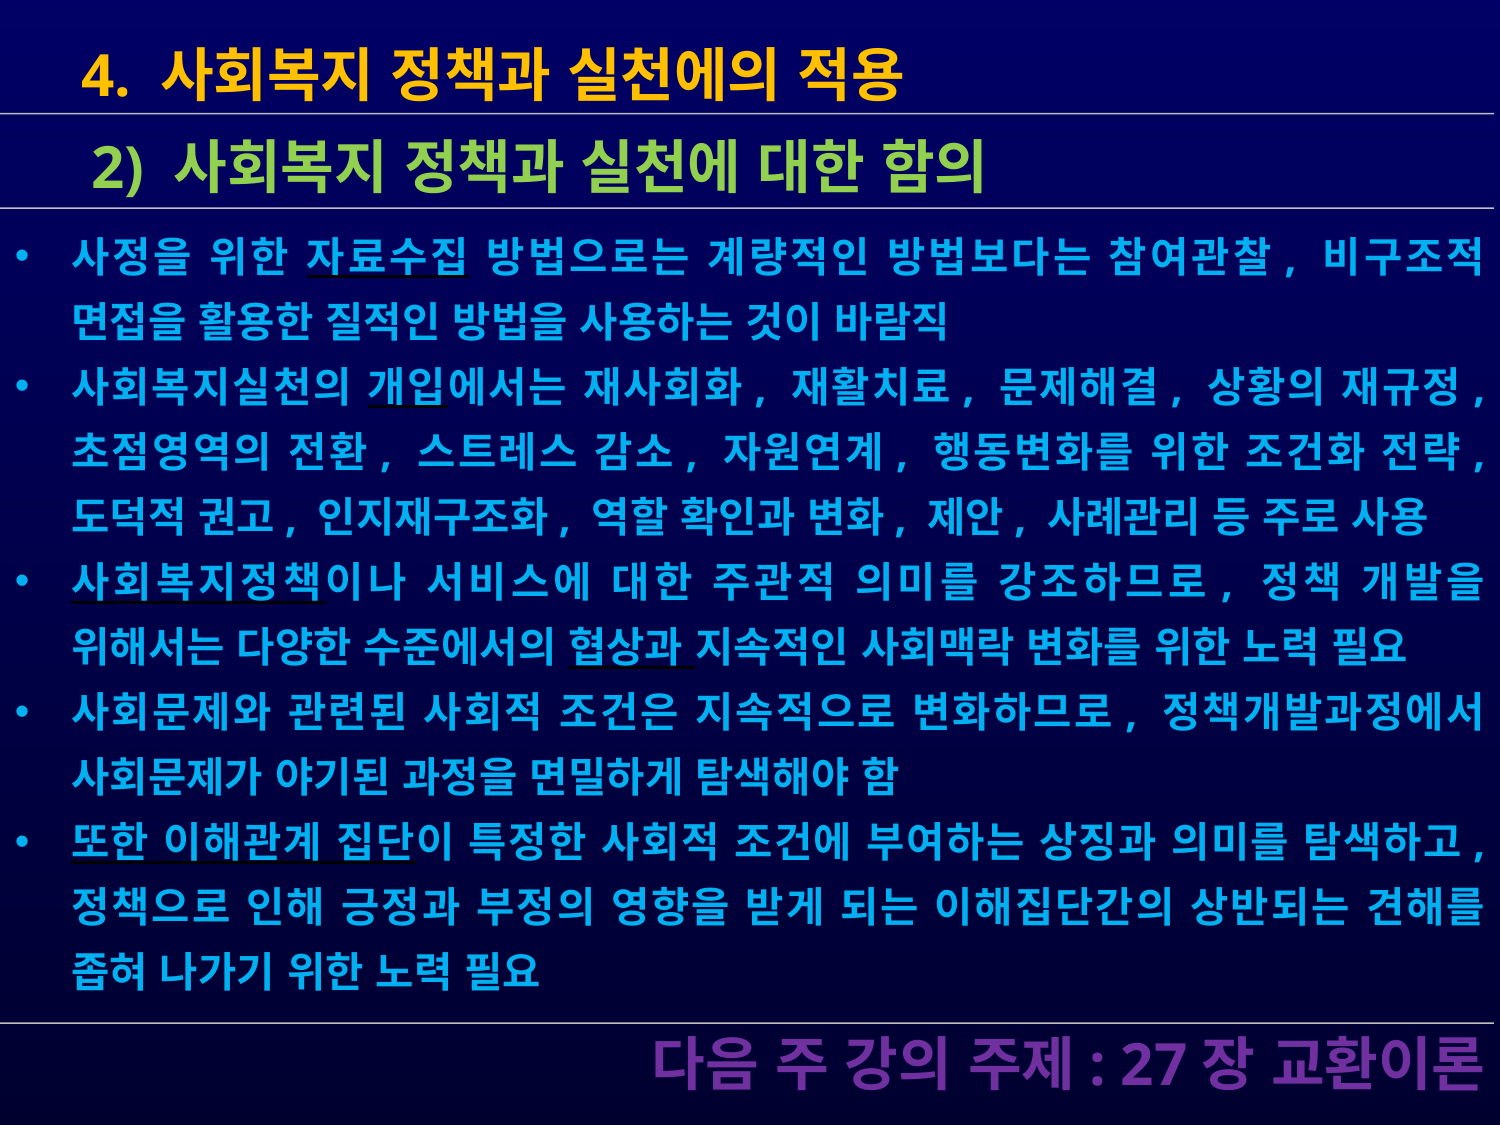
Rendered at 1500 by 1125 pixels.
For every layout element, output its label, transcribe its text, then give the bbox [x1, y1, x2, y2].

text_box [0, 30, 1500, 1002]
text_box 다음 주 강의 주제: 27장 교환이론 [0, 1020, 1500, 1105]
